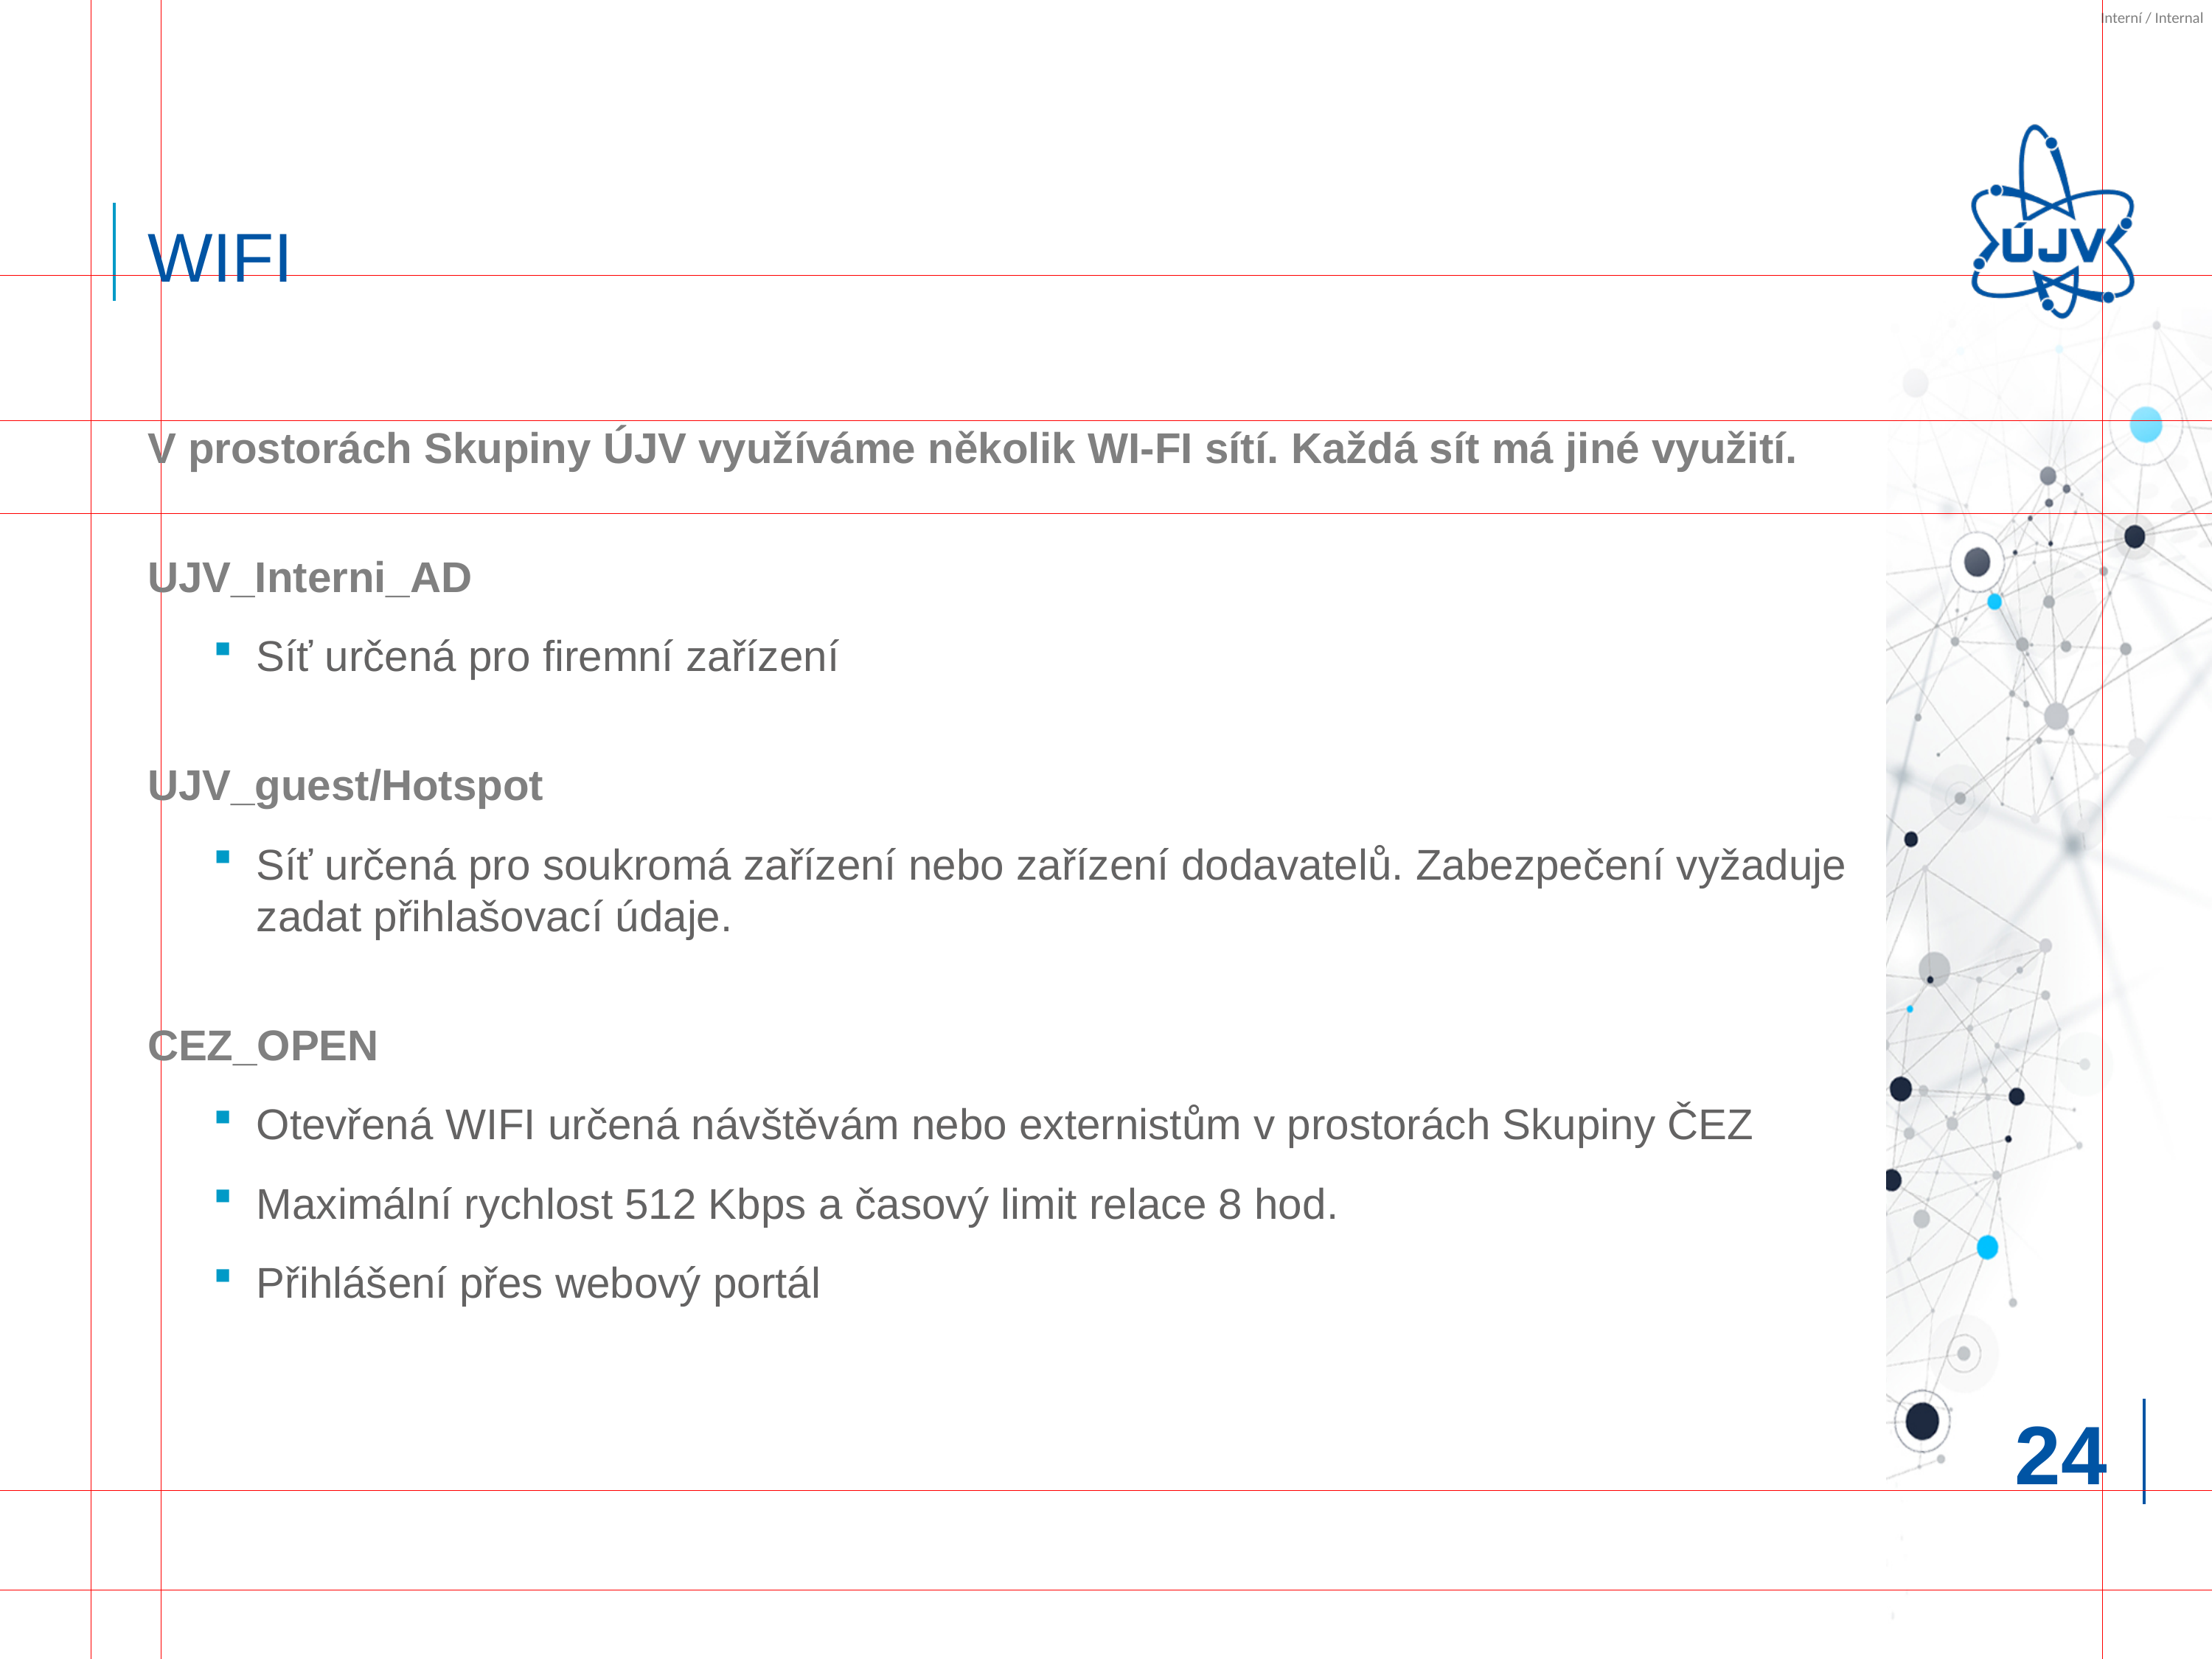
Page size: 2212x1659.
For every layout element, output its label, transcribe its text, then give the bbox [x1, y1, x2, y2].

picture [1886, 1590, 2102, 1659]
picture [2103, 1491, 2212, 1590]
picture [1886, 1491, 2102, 1590]
picture [1886, 421, 2102, 513]
picture [1886, 84, 2212, 420]
list V prostorách Skupiny ÚJV využíváme několik WI-FI sítí. Každá sít má jiné využití. UJV_Interni_AD Síť určená pro firemní zařízení UJV_guest/Hotspot Síť určená pro soukromá zařízení nebo zařízení dodavatelů. Zabezpečení vyžaduje zadat přihlašovací údaje. CEZ_OPEN Otevřená WIFI určená návštěvám nebo externistům v prostorách Skupiny ČEZ Maximální rychlost 512 Kbps a časový limit relace 8 hod. Přihlášení přes webový portál [147, 420, 1886, 1535]
picture [2103, 421, 2212, 513]
picture [2103, 514, 2212, 1490]
slide_number 24 [1937, 1399, 2107, 1505]
picture [1886, 514, 2102, 1490]
picture [2103, 1590, 2212, 1659]
title WIFI [147, 152, 1812, 358]
